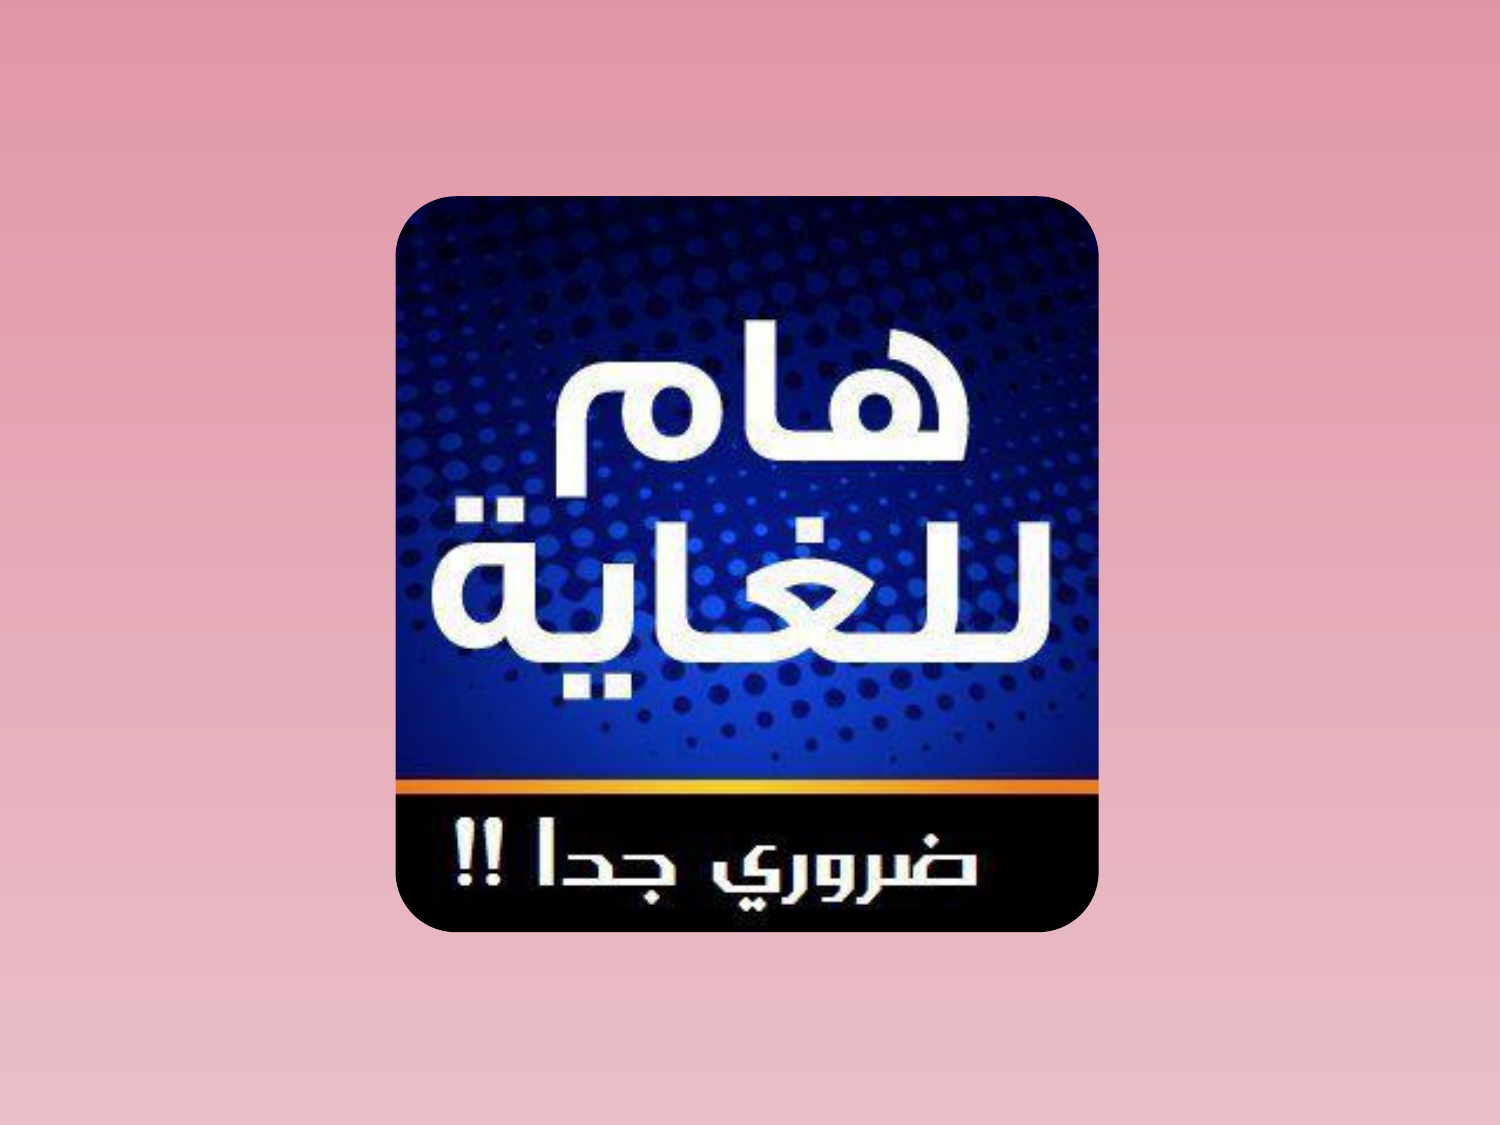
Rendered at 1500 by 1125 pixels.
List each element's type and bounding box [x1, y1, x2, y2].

picture [395, 195, 1099, 933]
